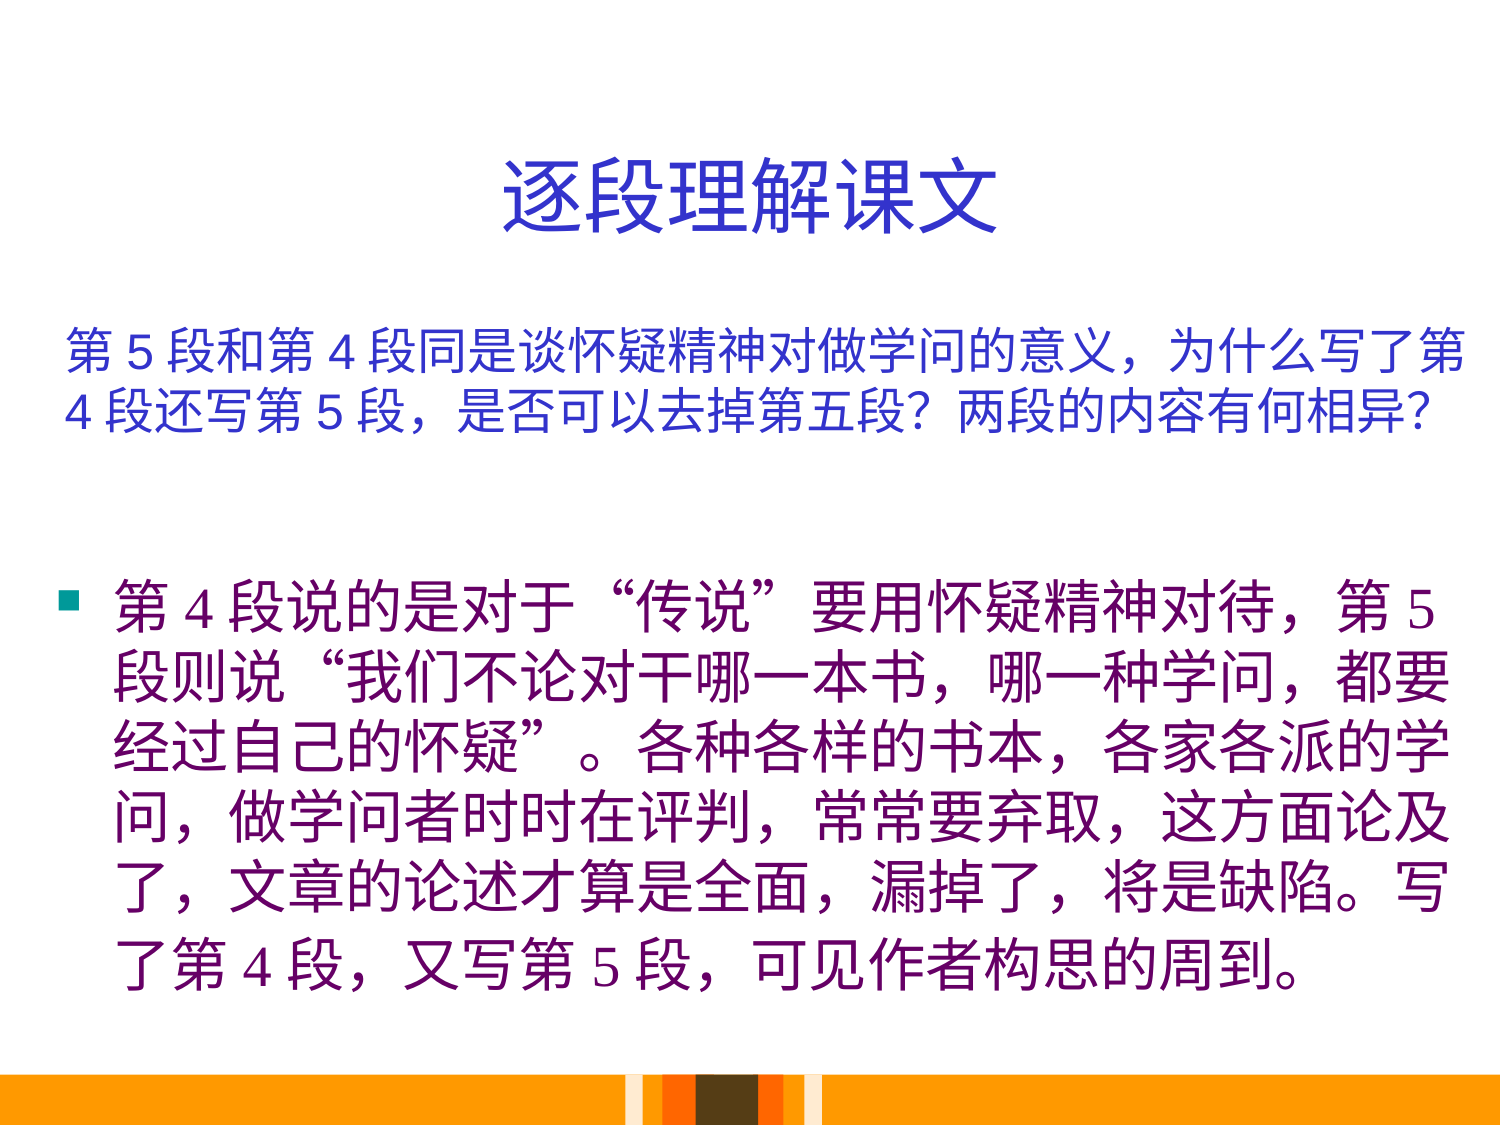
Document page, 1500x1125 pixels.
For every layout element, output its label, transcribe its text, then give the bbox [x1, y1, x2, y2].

text_box 第4段说的是对于“传说”要用怀疑精神对待，第5段则说“我们不论对干哪一本书，哪一种学问，都要经过自己的怀疑”。各种各样的书本，各家各派的学问，做学问者时时在评判，常常要弃取，这方面论及了，文章的论述才算是全面，漏掉了，将是缺陷。写了第4段，又写第5段，可见作者构思的周到。 [41, 562, 1500, 1035]
title 逐段理解课文 [49, 99, 1451, 288]
list 第5段和第4段同是谈怀疑精神对做学问的意义，为什么写了第4段还写第5段，是否可以去掉第五段？两段的内容有何相异？ [49, 312, 1500, 562]
